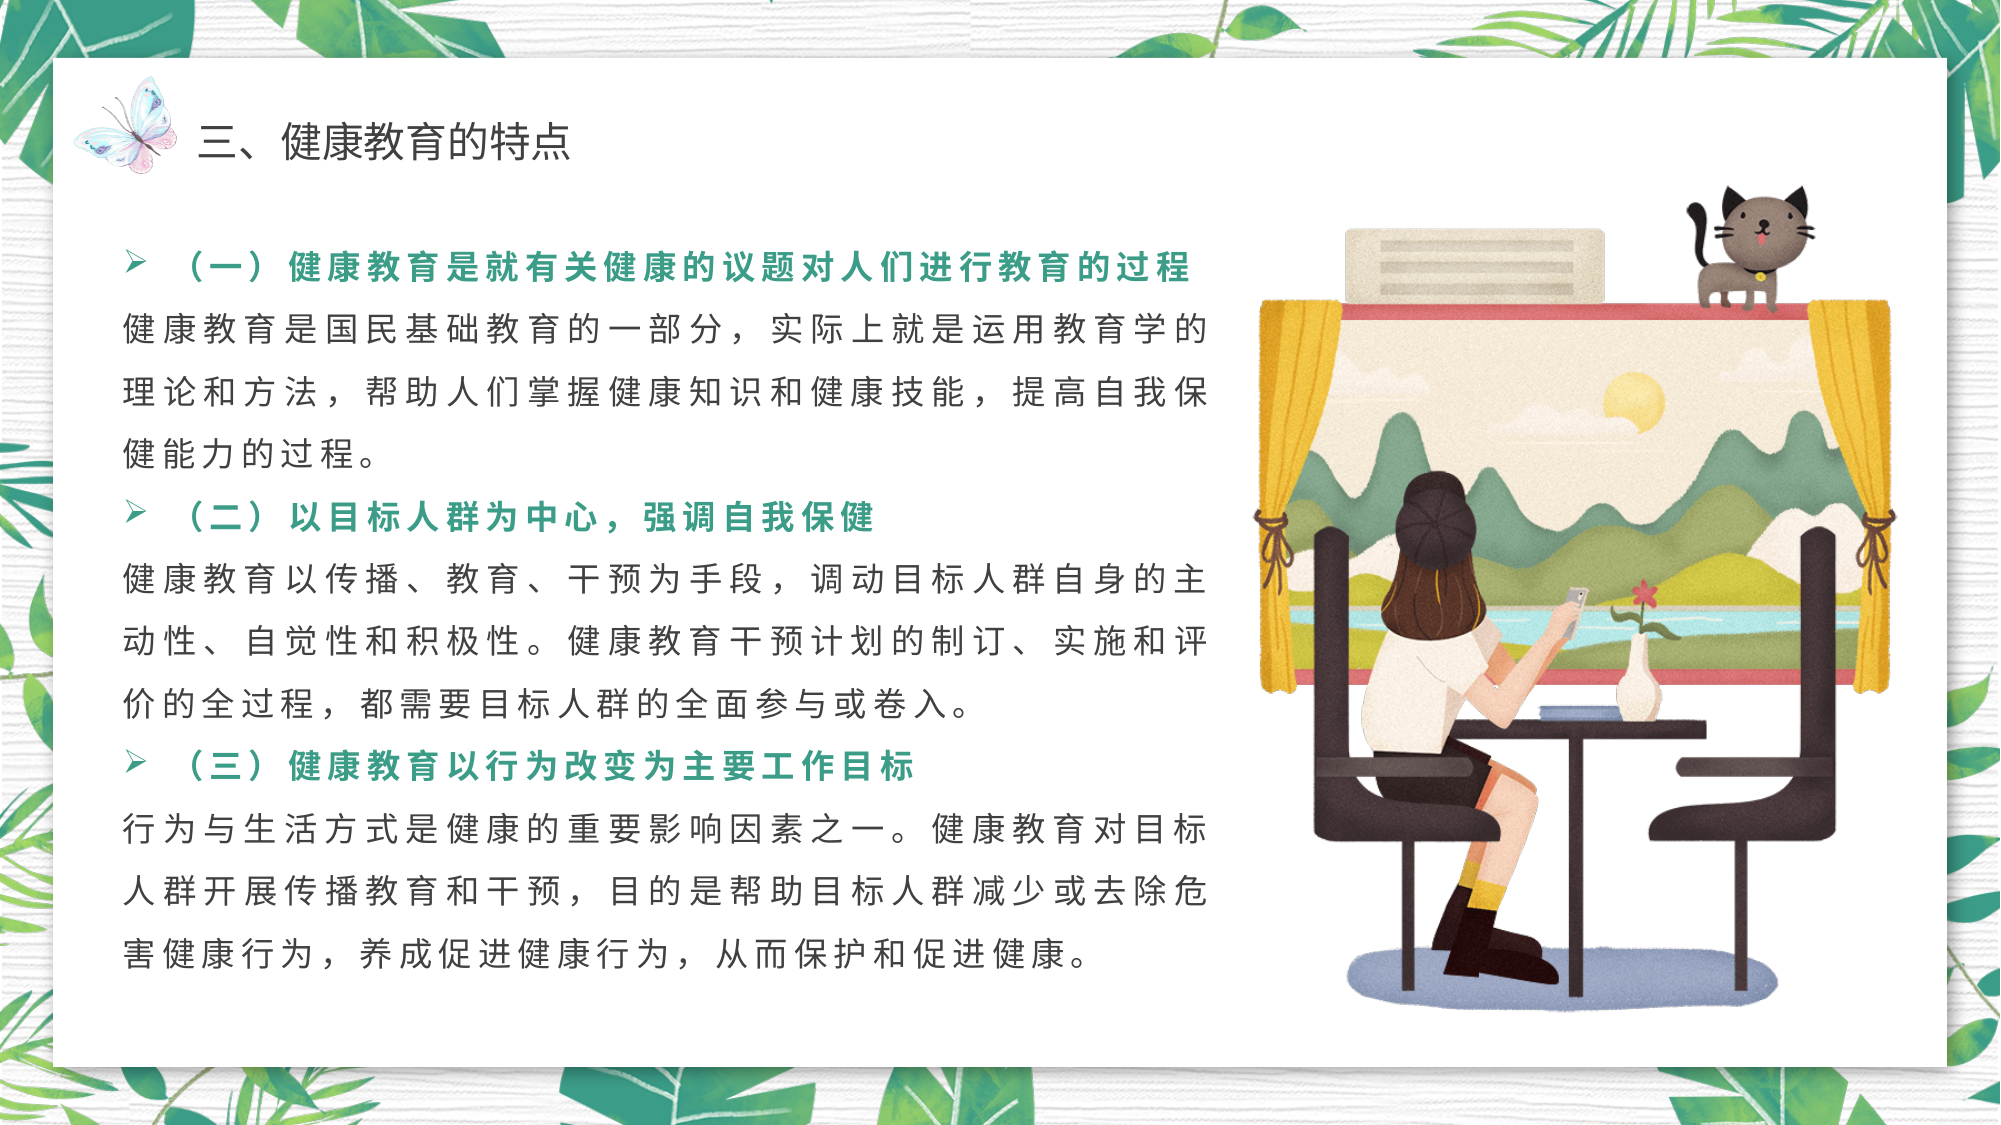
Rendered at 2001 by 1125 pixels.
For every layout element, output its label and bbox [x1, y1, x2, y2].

text_box [0, 0, 2000, 1125]
picture [73, 76, 177, 174]
picture [1247, 118, 1903, 1101]
